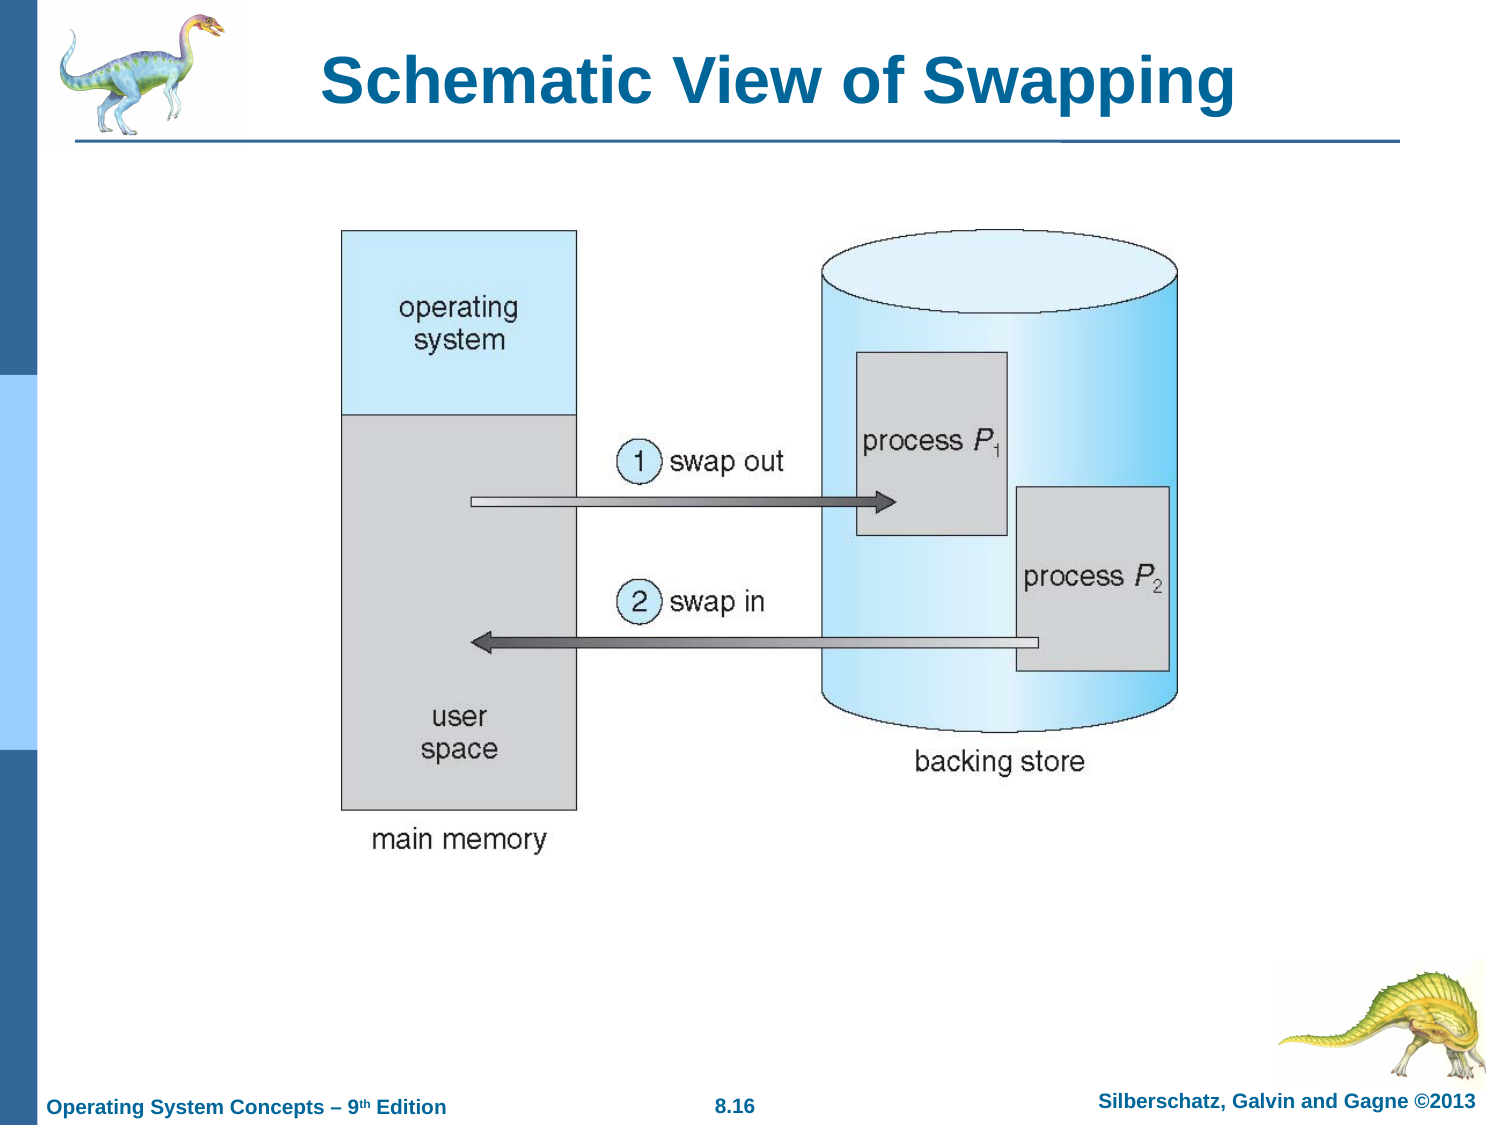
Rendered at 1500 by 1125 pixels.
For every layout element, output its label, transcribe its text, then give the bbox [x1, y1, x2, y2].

picture [341, 229, 1179, 856]
picture [46, 0, 243, 149]
picture [1275, 959, 1486, 1090]
title Schematic View of Swapping [133, 29, 1426, 125]
